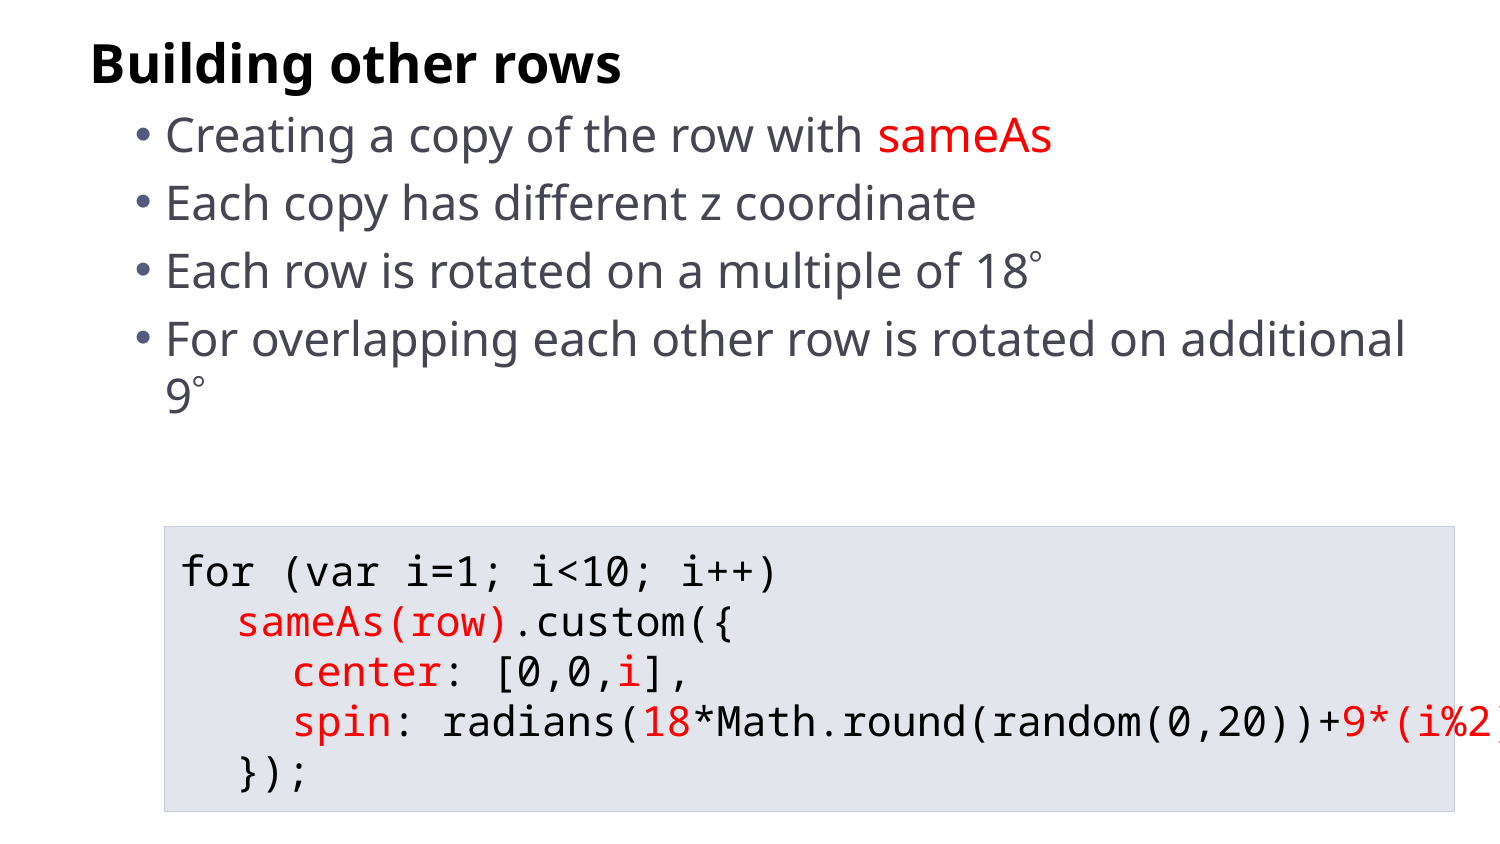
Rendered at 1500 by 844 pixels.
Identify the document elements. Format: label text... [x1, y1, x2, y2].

text_box for (var i=1; i<10; i++) sameAs(row).custom({ center: [0,0,i], spin: radians(18*Math.round(random(0,20))+9*(i%2)) }); [164, 526, 1455, 812]
list Building other rows Creating a copy of the row with sameAs Each copy has different z coordinate Each row is rotated on a multiple of 18 For overlapping each other row is rotated on additional 9 [75, 21, 1475, 835]
